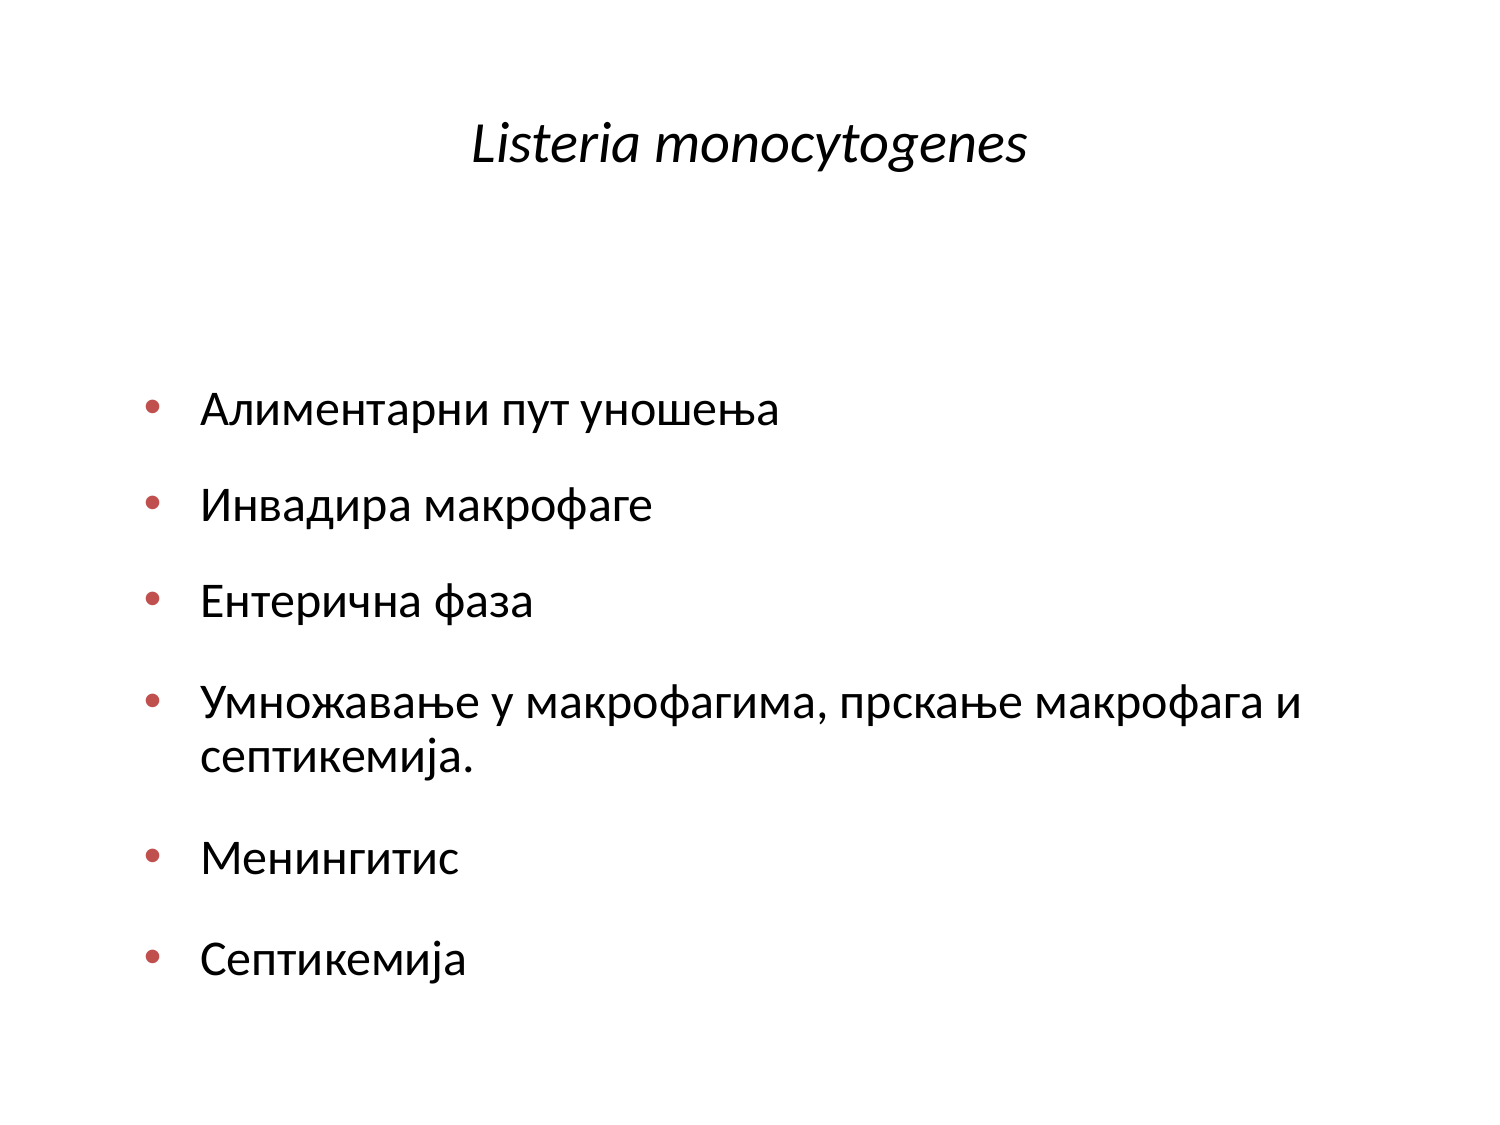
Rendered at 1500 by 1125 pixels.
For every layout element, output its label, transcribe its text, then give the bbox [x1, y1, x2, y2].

title Listeria monocytogenes [75, 45, 1425, 233]
list Алиментарни пут уношења Инвадира макрофаге Ентерична фаза Умножавање у макрофагима, прскање макрофага и септикемија. Менингитис Септикемија [128, 375, 1425, 1118]
